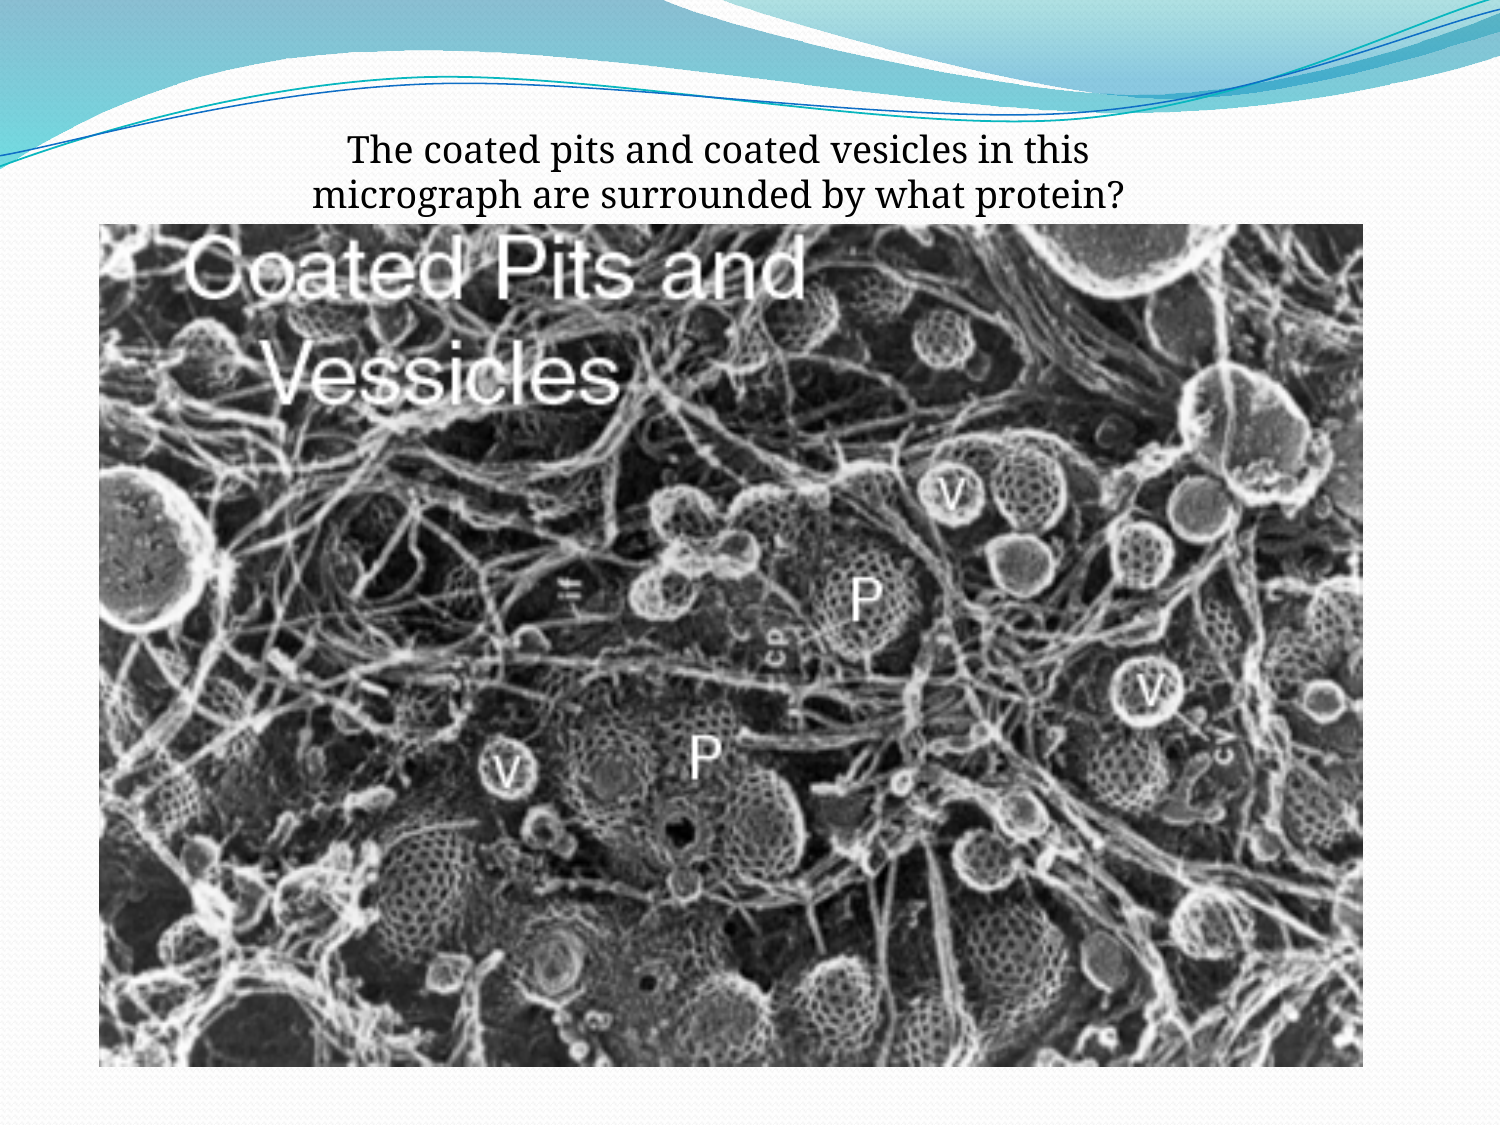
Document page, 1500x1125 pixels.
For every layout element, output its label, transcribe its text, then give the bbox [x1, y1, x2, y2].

picture [99, 224, 1363, 1067]
text_box The coated pits and coated vesicles in this micrograph are surrounded by what protein? [224, 118, 1213, 223]
